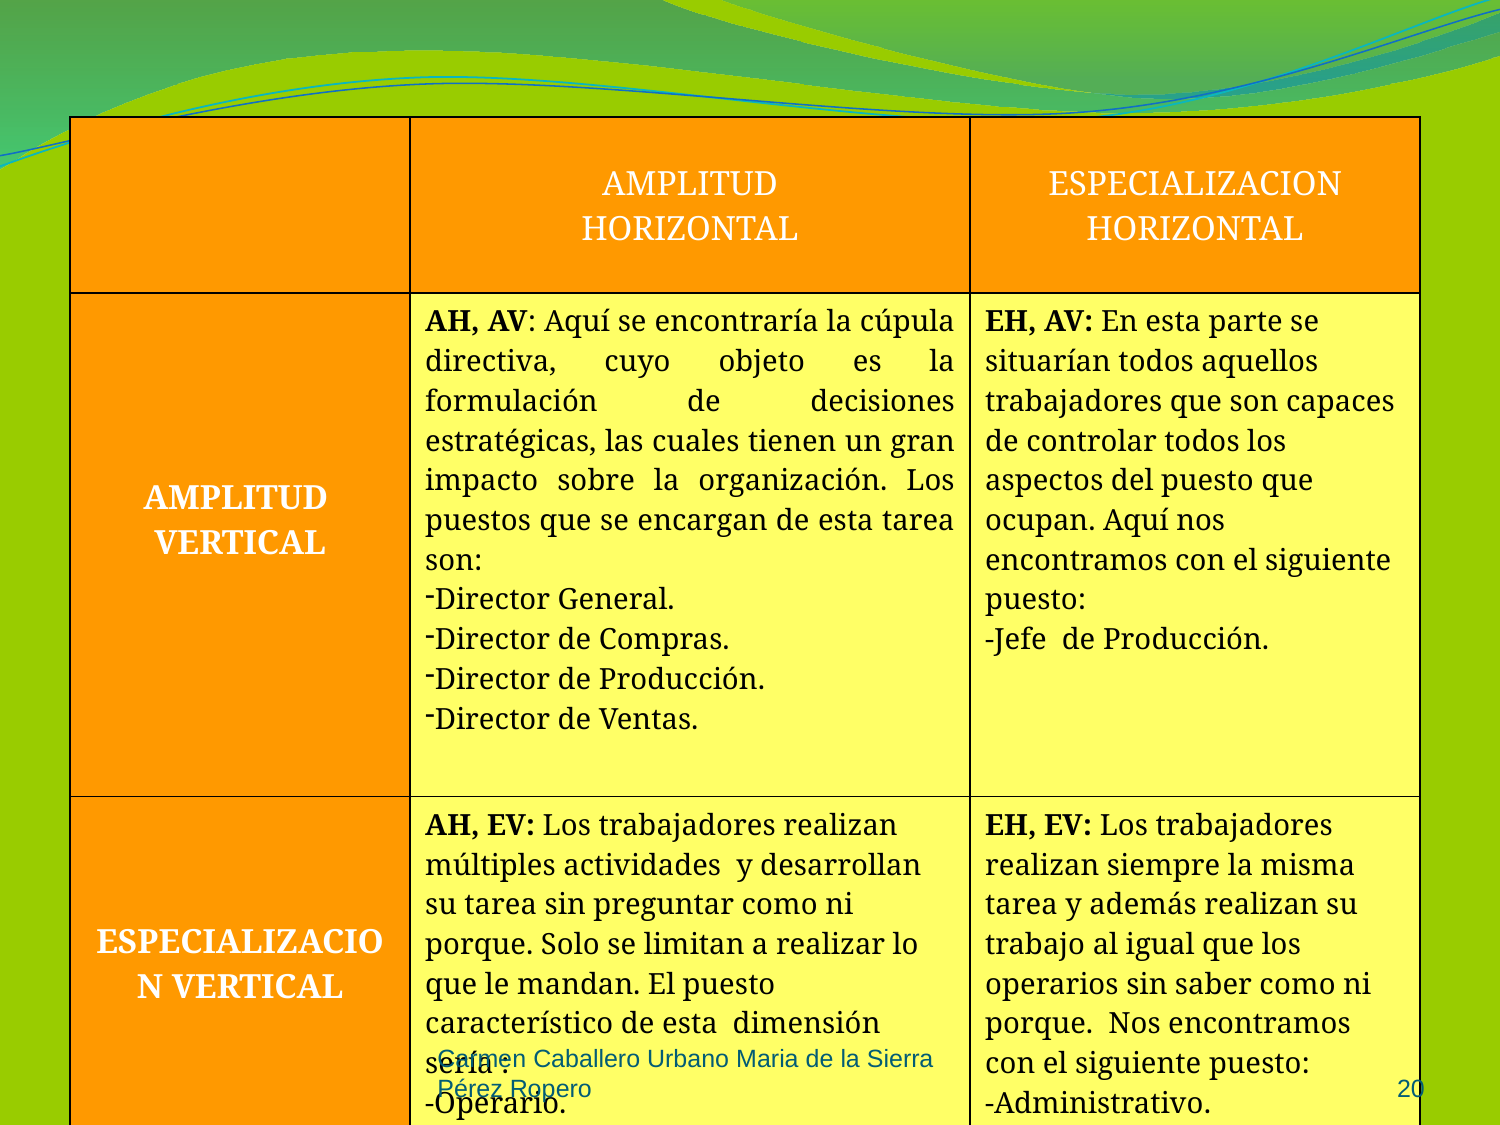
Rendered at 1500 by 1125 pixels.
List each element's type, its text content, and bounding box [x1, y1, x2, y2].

table_cell EH, AV: En esta parte se situarían todos aquellos trabajadores que son capaces de controlar todos los aspectos del puesto que ocupan. Aquí nos encontramos con el siguiente puesto: -Jefe de Producción. [971, 294, 1419, 796]
table_cell AMPLITUD VERTICAL [71, 294, 409, 796]
table_cell AH, EV: Los trabajadores realizan múltiples actividades y desarrollan su tarea sin preguntar como ni porque. Solo se limitan a realizar lo que le mandan. El puesto característico de esta dimensión sería : -Operario. [411, 797, 969, 1125]
table_cell ESPECIALIZACION VERTICAL [71, 797, 409, 1125]
table_cell EH, EV: Los trabajadores realizan siempre la misma tarea y además realizan su trabajo al igual que los operarios sin saber como ni porque. Nos encontramos con el siguiente puesto: -Administrativo. [971, 797, 1419, 1125]
table_header [71, 118, 409, 292]
slide_number 20 [1299, 1042, 1425, 1103]
table_header AMPLITUD HORIZONTAL [411, 118, 969, 292]
table_cell AH, AV: Aquí se encontraría la cúpula directiva, cuyo objeto es la formulación de decisiones estratégicas, las cuales tienen un gran impacto sobre la organización. Los puestos que se encargan de esta tarea son: Director General. Director de Compras. Director de Producción. Director de Ventas. [411, 294, 969, 796]
footer Carmen Caballero Urbano Maria de la Sierra Pérez Ropero [437, 1042, 988, 1103]
table_header ESPECIALIZACION HORIZONTAL [971, 118, 1419, 292]
